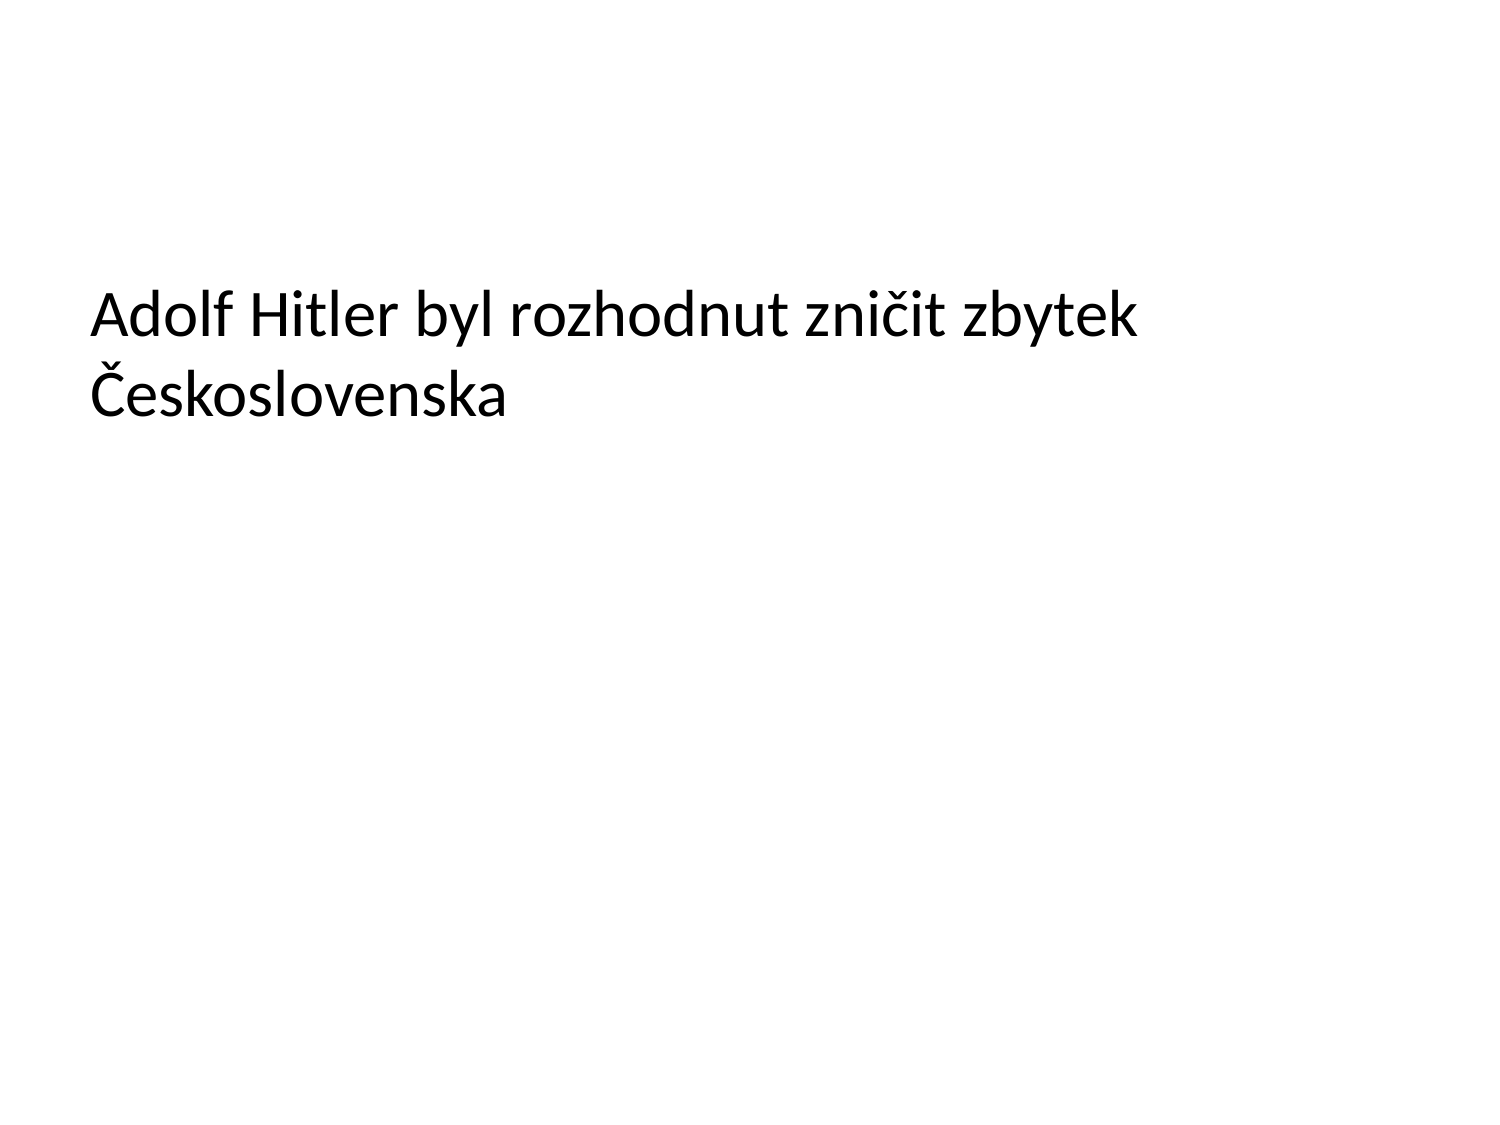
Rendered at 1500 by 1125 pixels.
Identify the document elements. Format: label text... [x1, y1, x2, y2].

list Adolf Hitler byl rozhodnut zničit zbytek Československa [75, 262, 1425, 1005]
